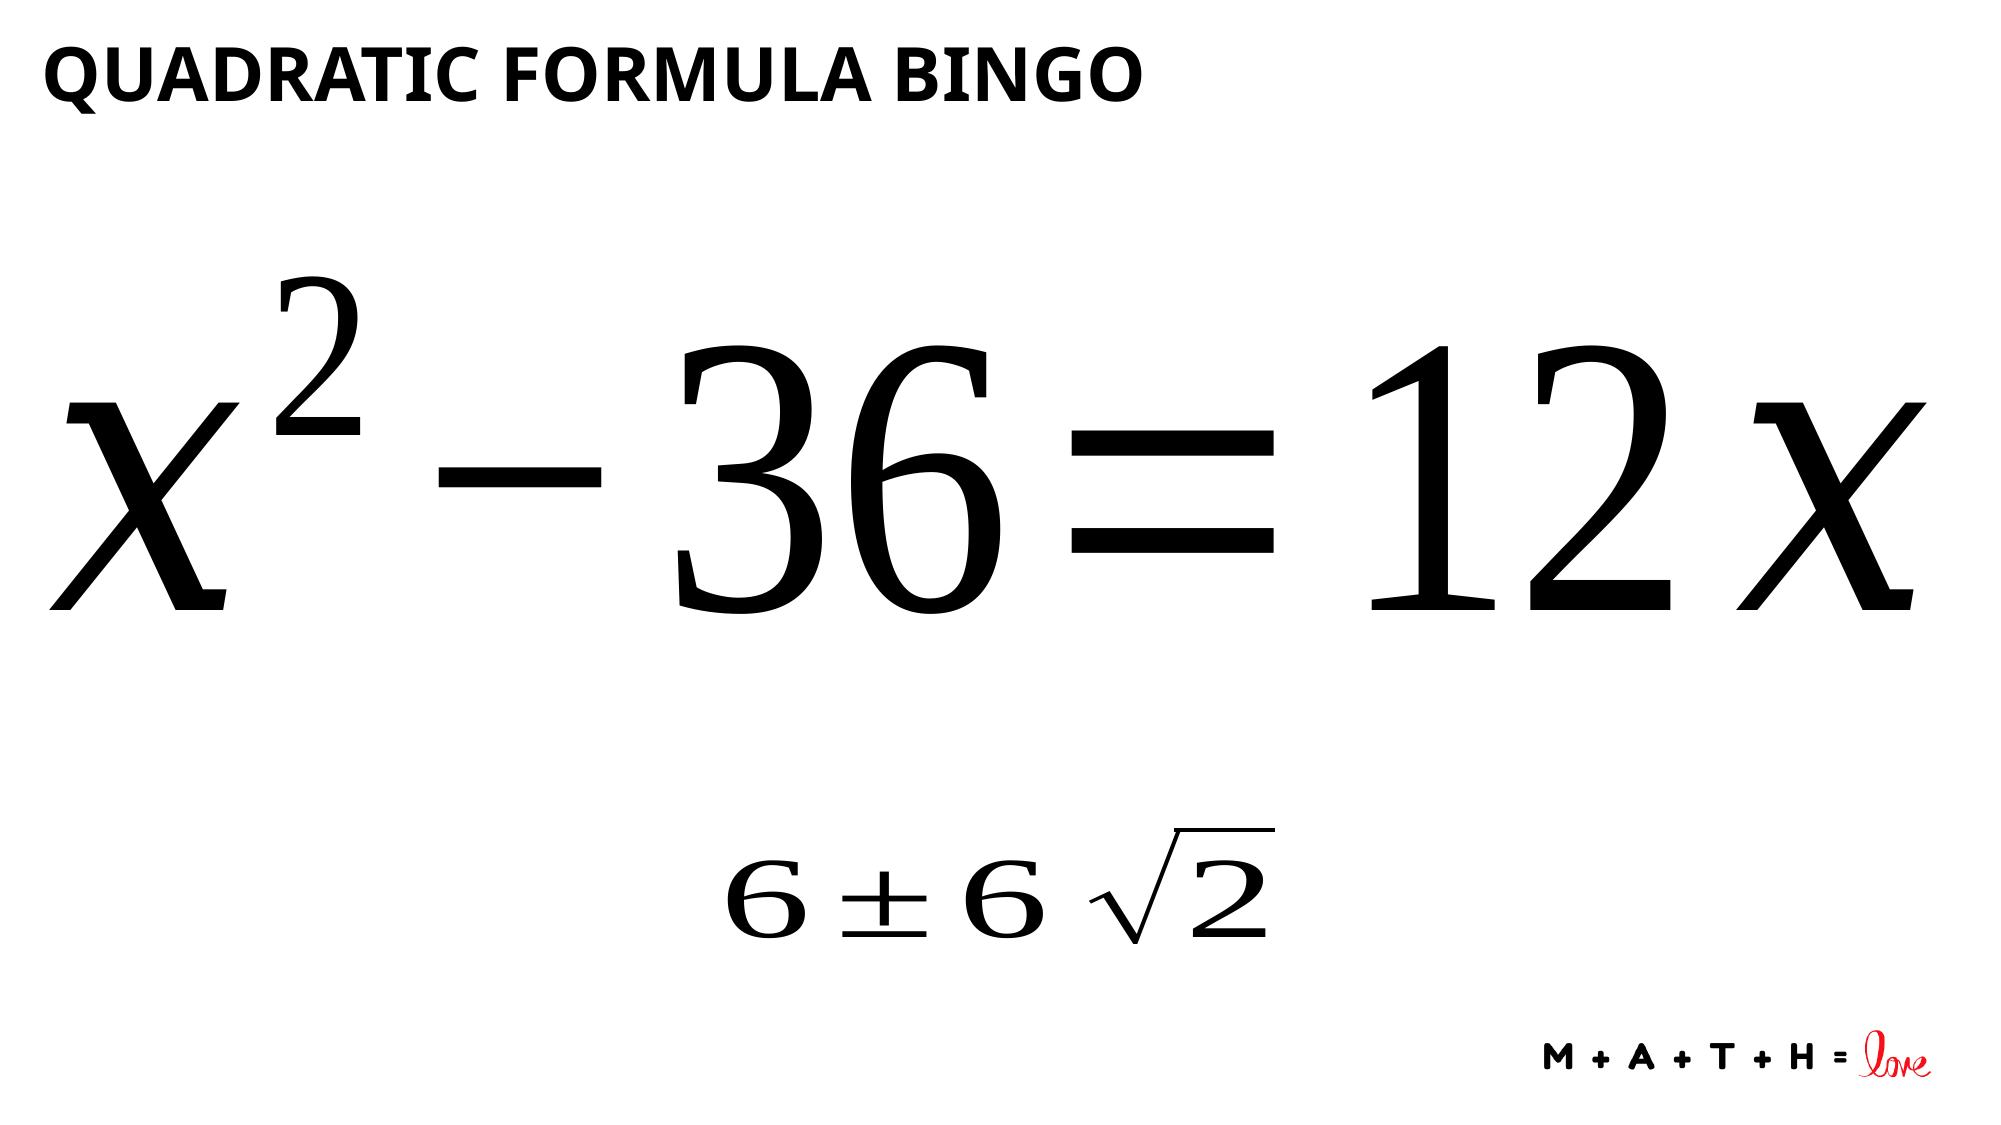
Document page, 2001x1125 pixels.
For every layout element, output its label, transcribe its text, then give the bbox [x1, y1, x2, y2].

text_box QUADRATIC FORMULA BINGO [27, 18, 1323, 124]
picture [1528, 1026, 1941, 1082]
